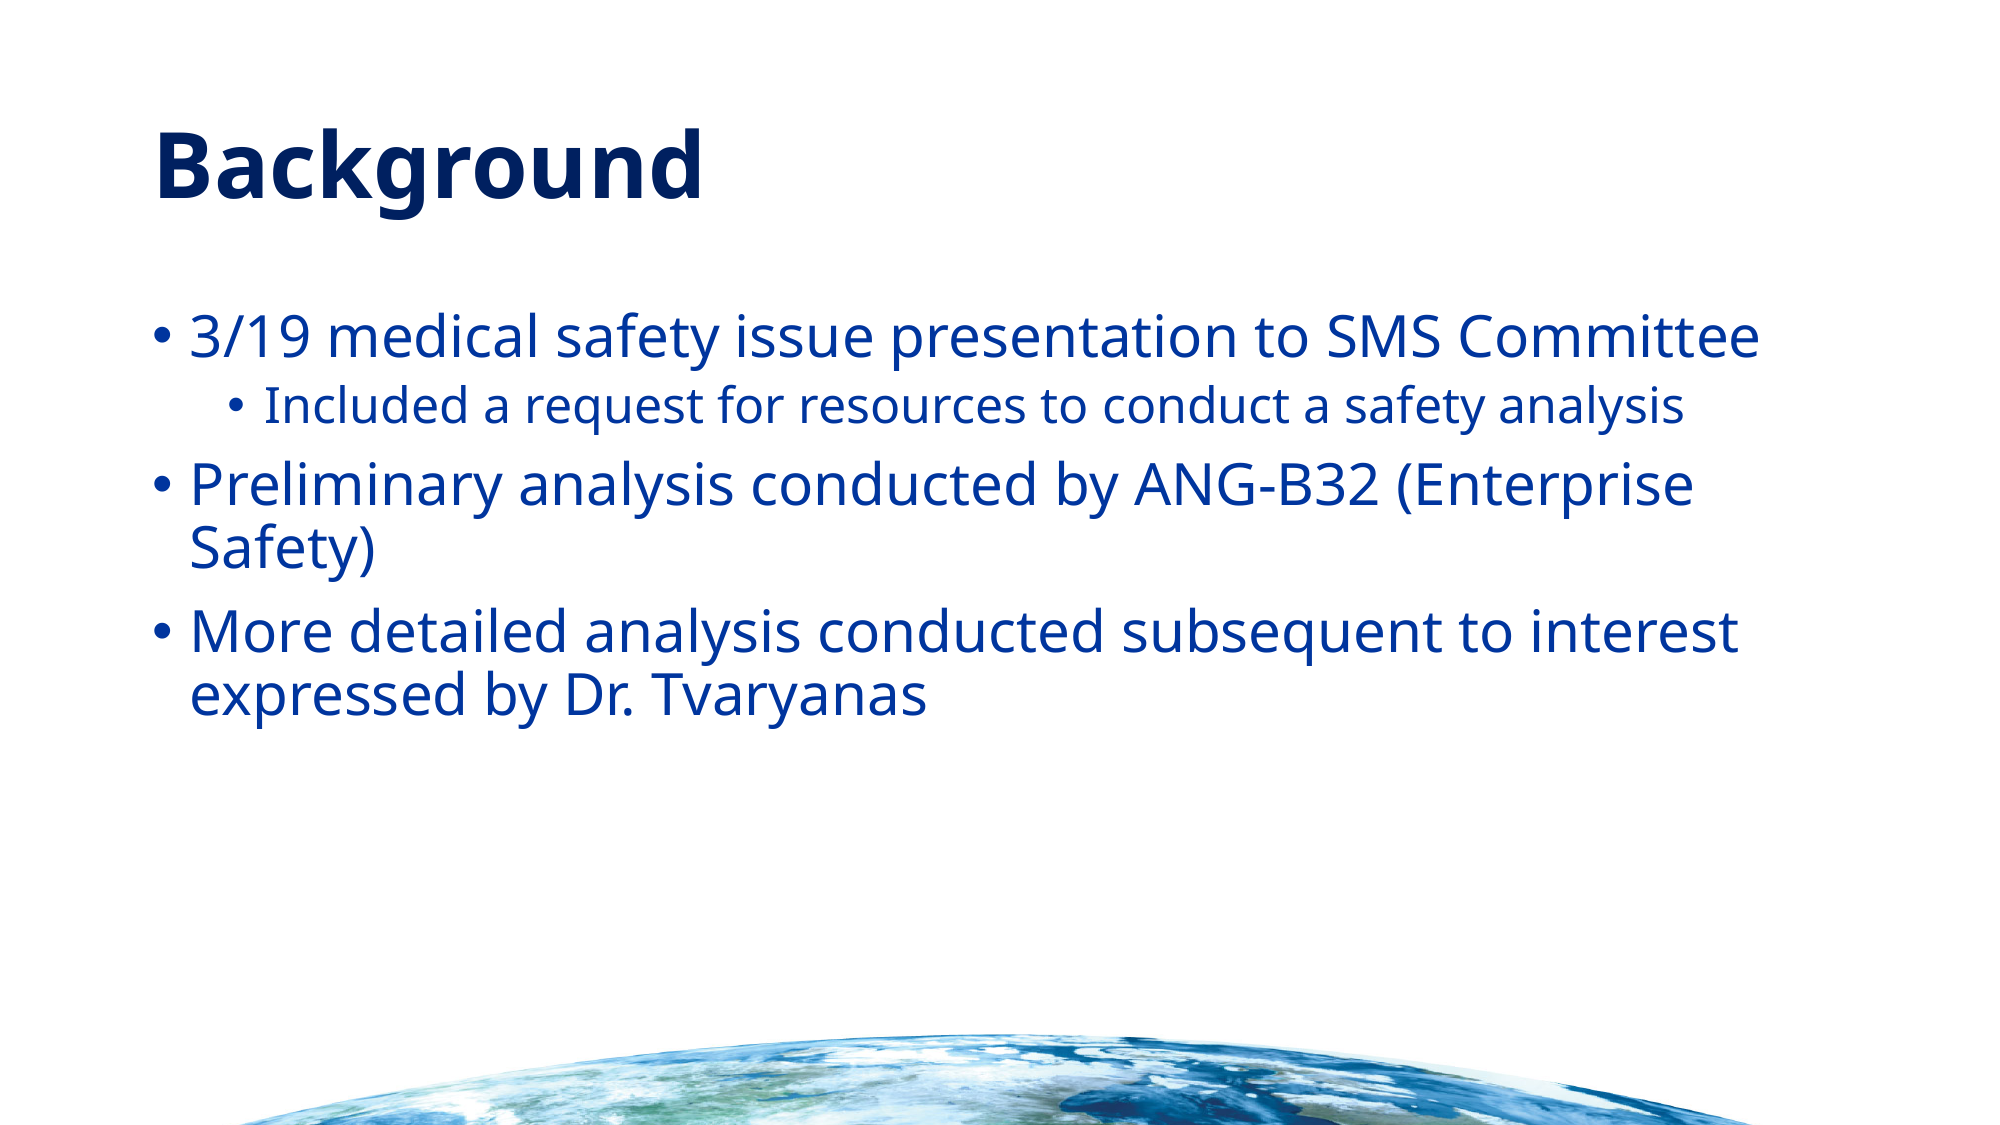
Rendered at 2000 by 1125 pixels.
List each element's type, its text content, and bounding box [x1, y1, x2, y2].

title Background [137, 59, 1862, 278]
list 3/19 medical safety issue presentation to SMS Committee Included a request for resources to conduct a safety analysis Preliminary analysis conducted by ANG-B32 (Enterprise Safety) More detailed analysis conducted subsequent to interest expressed by Dr. Tvaryanas [137, 299, 1862, 1014]
picture [0, 1013, 2000, 1125]
